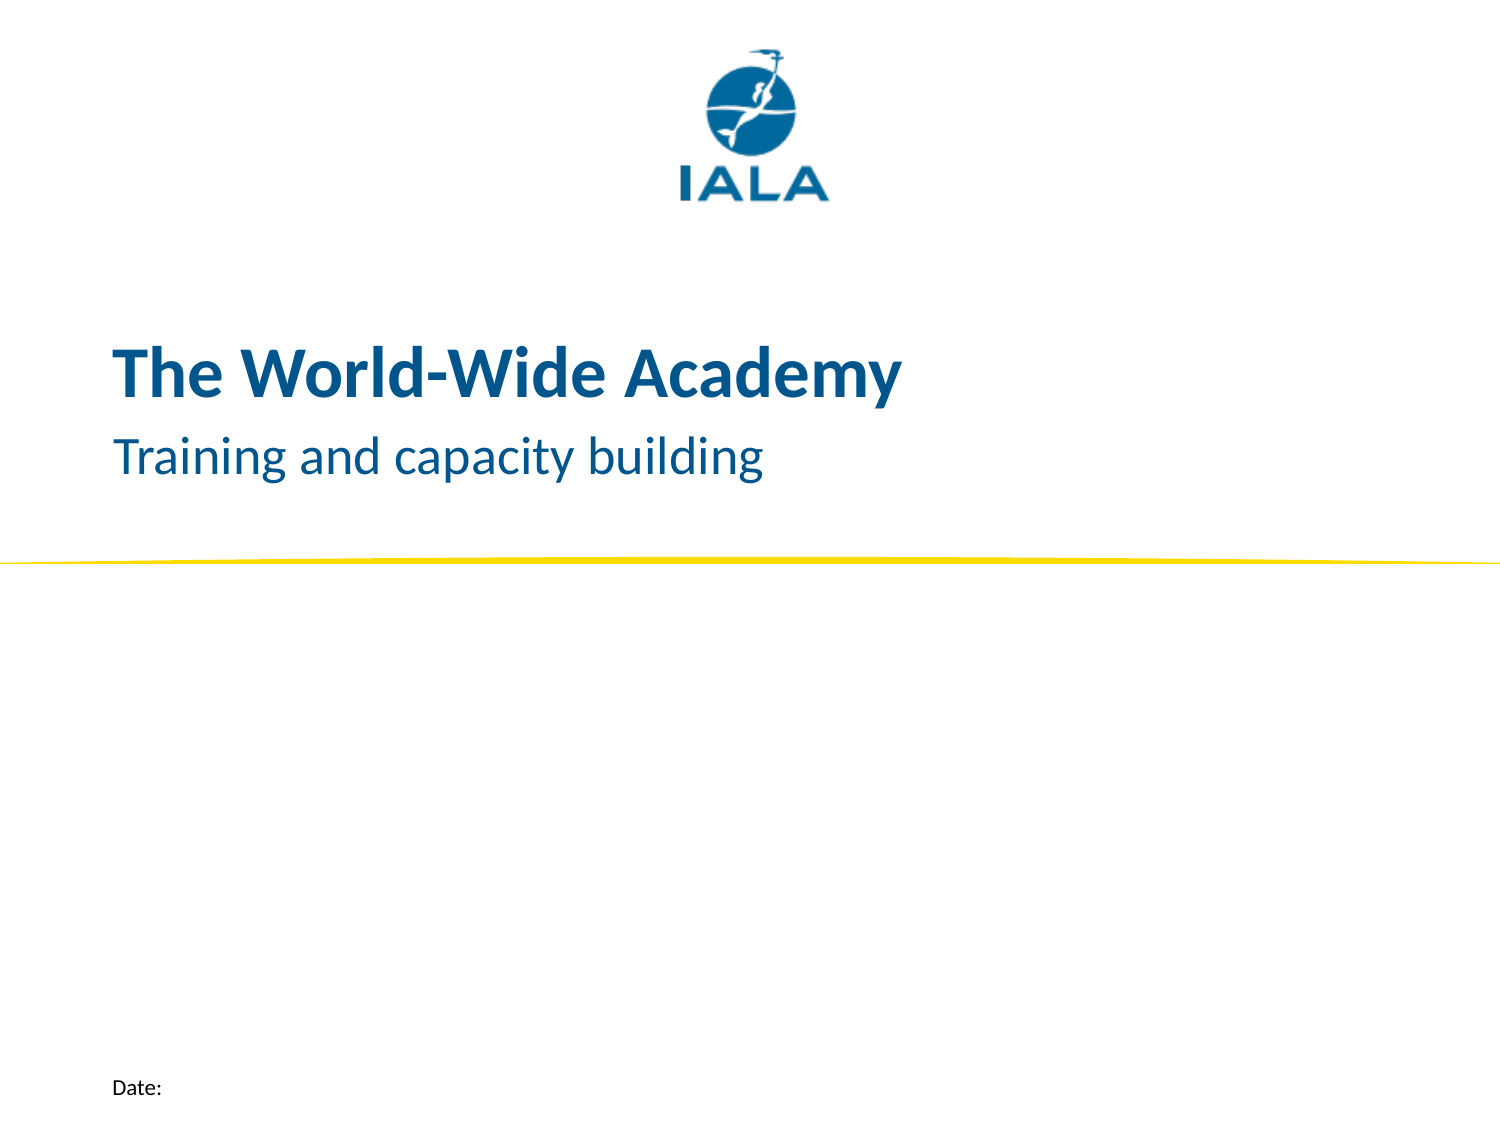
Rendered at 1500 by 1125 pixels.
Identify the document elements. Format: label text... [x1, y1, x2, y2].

title The World-Wide Academy [112, 249, 1388, 412]
list Training and capacity building [112, 413, 1388, 552]
slide_number Date: [112, 1046, 461, 1125]
